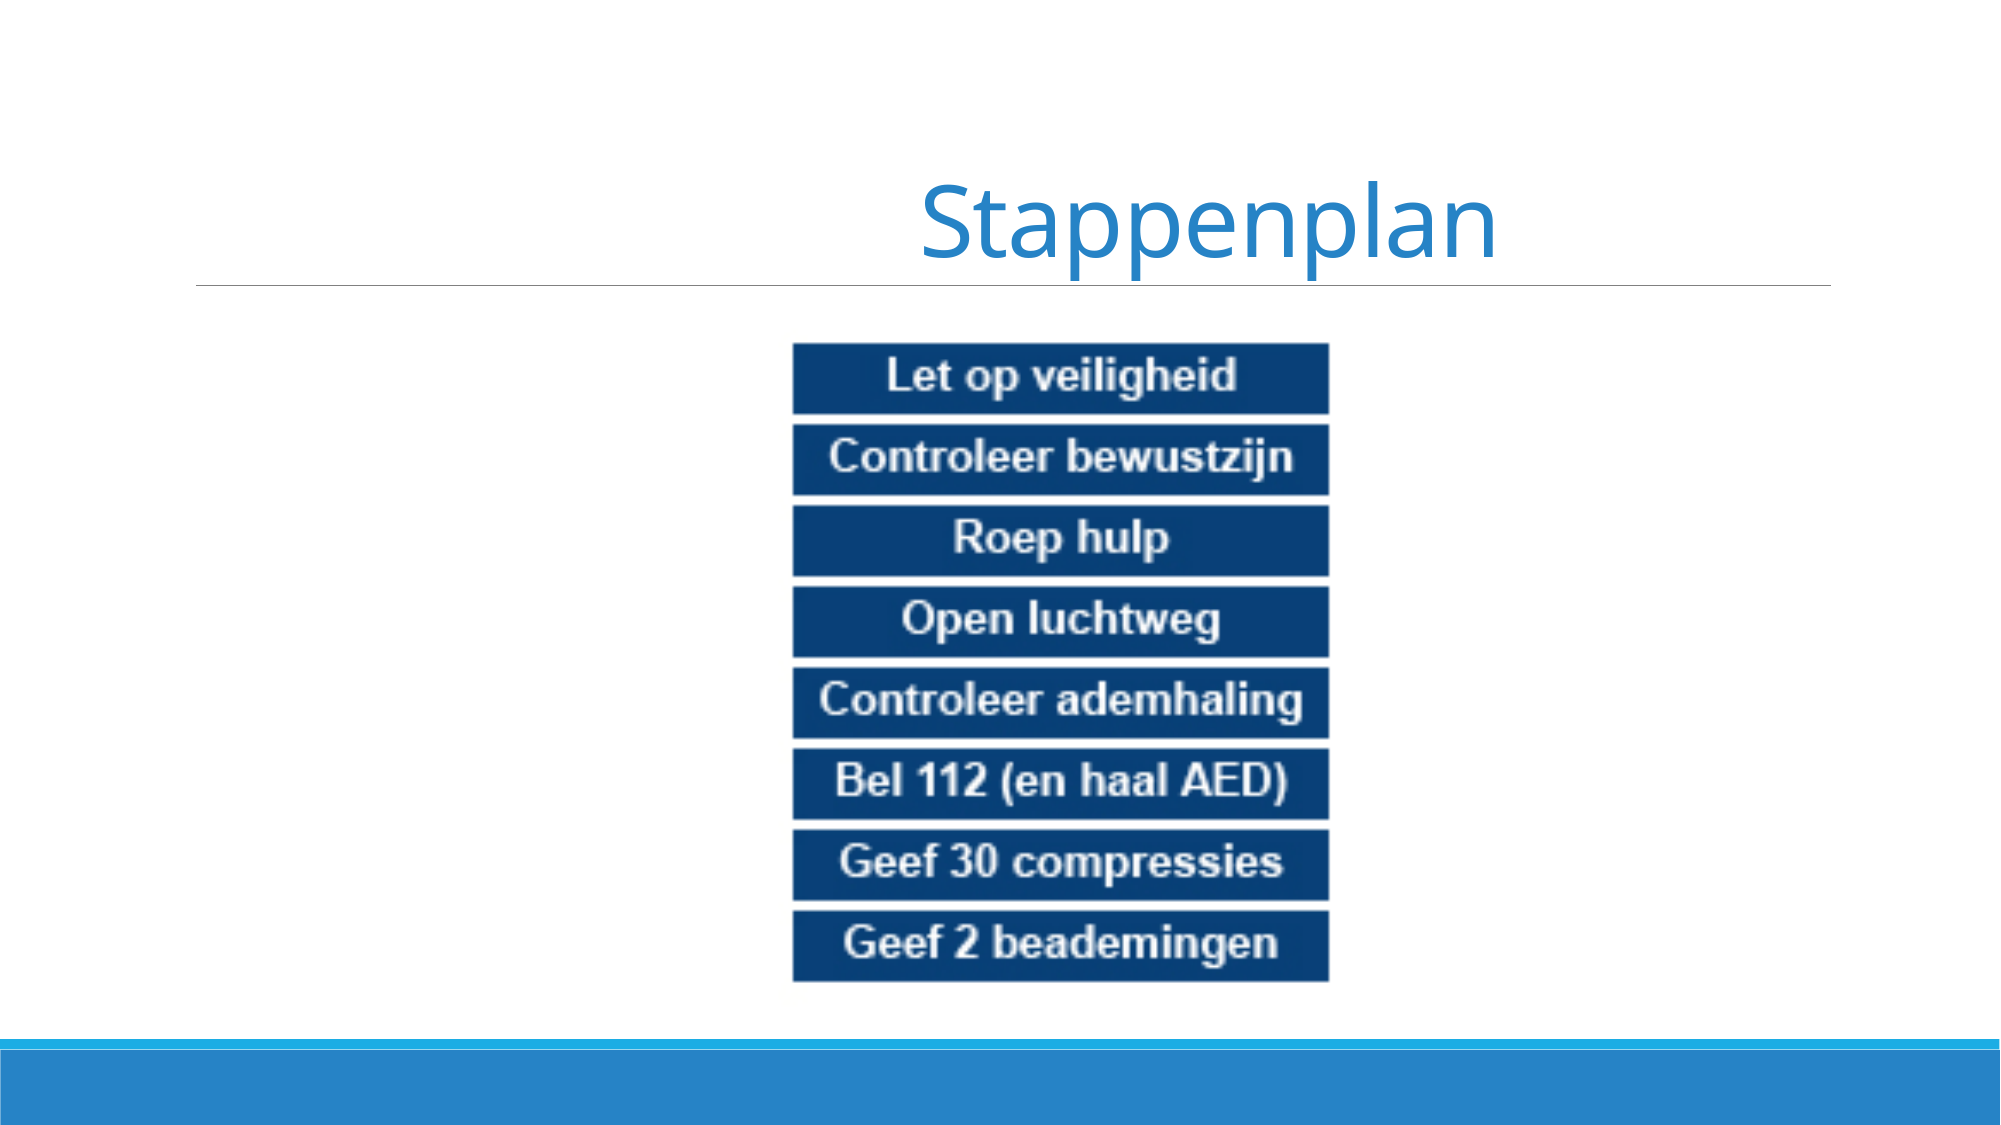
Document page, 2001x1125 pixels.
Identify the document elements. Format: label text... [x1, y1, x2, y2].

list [753, 303, 1368, 1020]
title Stappenplan [180, 47, 1830, 285]
